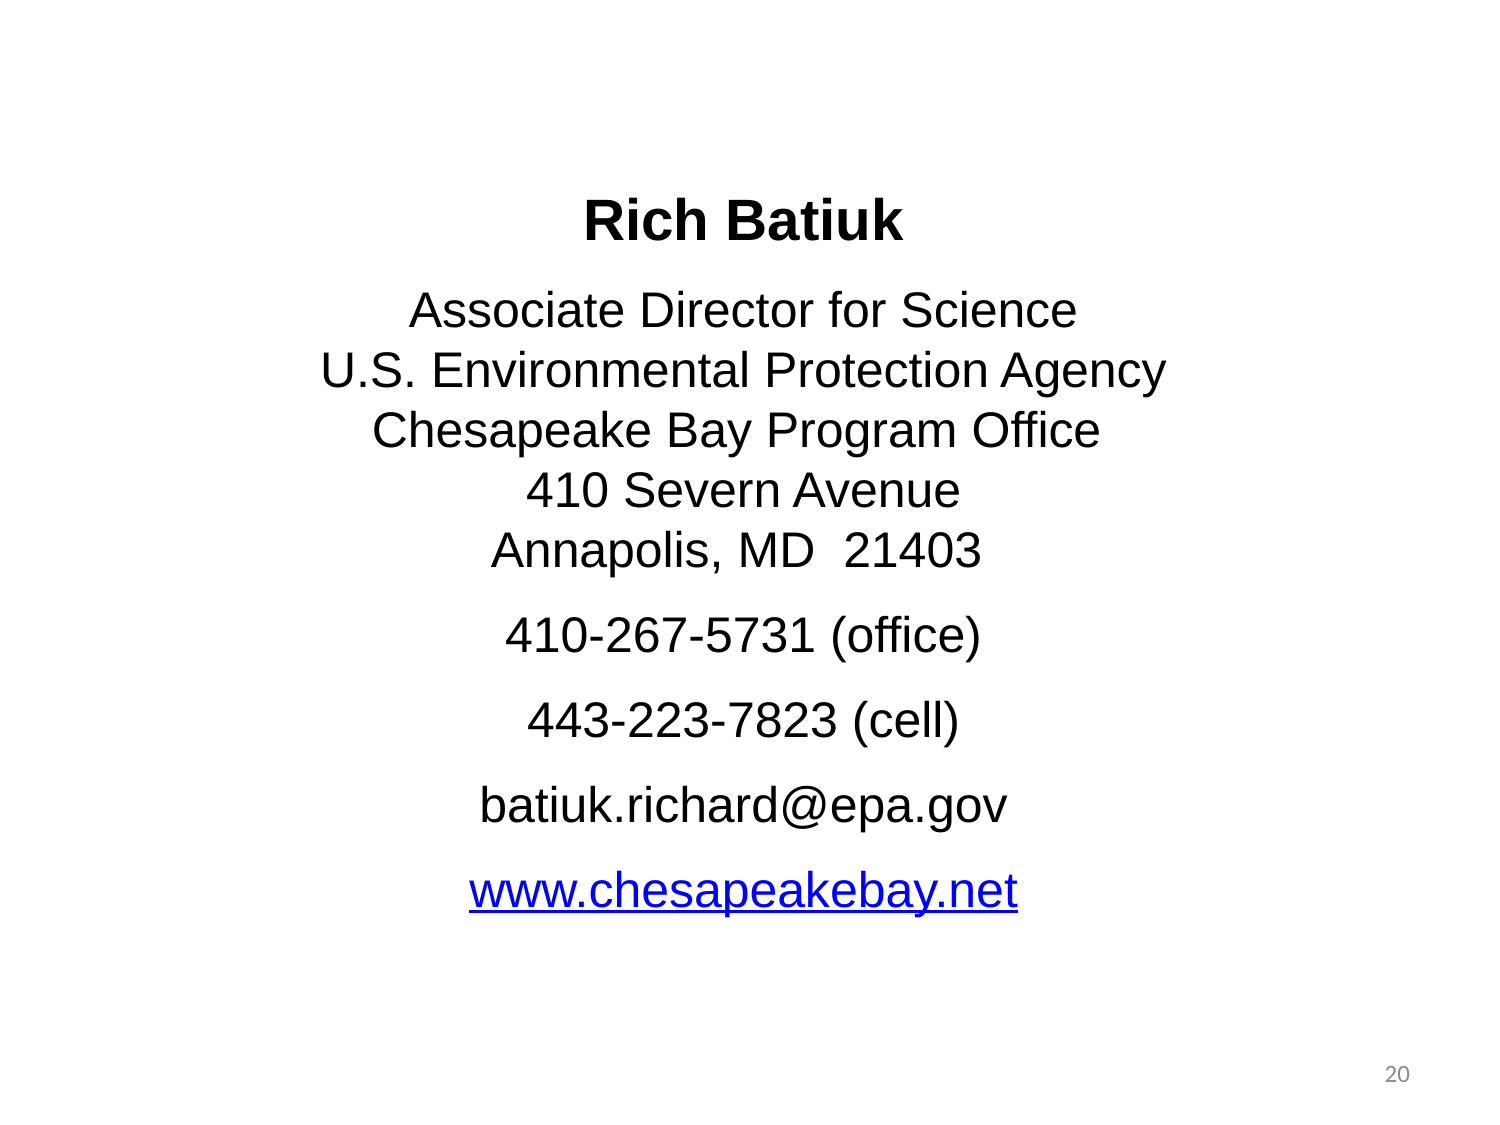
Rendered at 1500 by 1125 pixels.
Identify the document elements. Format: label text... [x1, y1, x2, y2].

slide_number 20 [1074, 1042, 1425, 1103]
text_box Rich Batiuk Associate Director for Science U.S. Environmental Protection Agency Chesapeake Bay Program Office 410 Severn Avenue Annapolis, MD 21403 410-267-5731 (office) 443-223-7823 (cell) batiuk.richard@epa.gov www.chesapeakebay.net [112, 174, 1375, 989]
